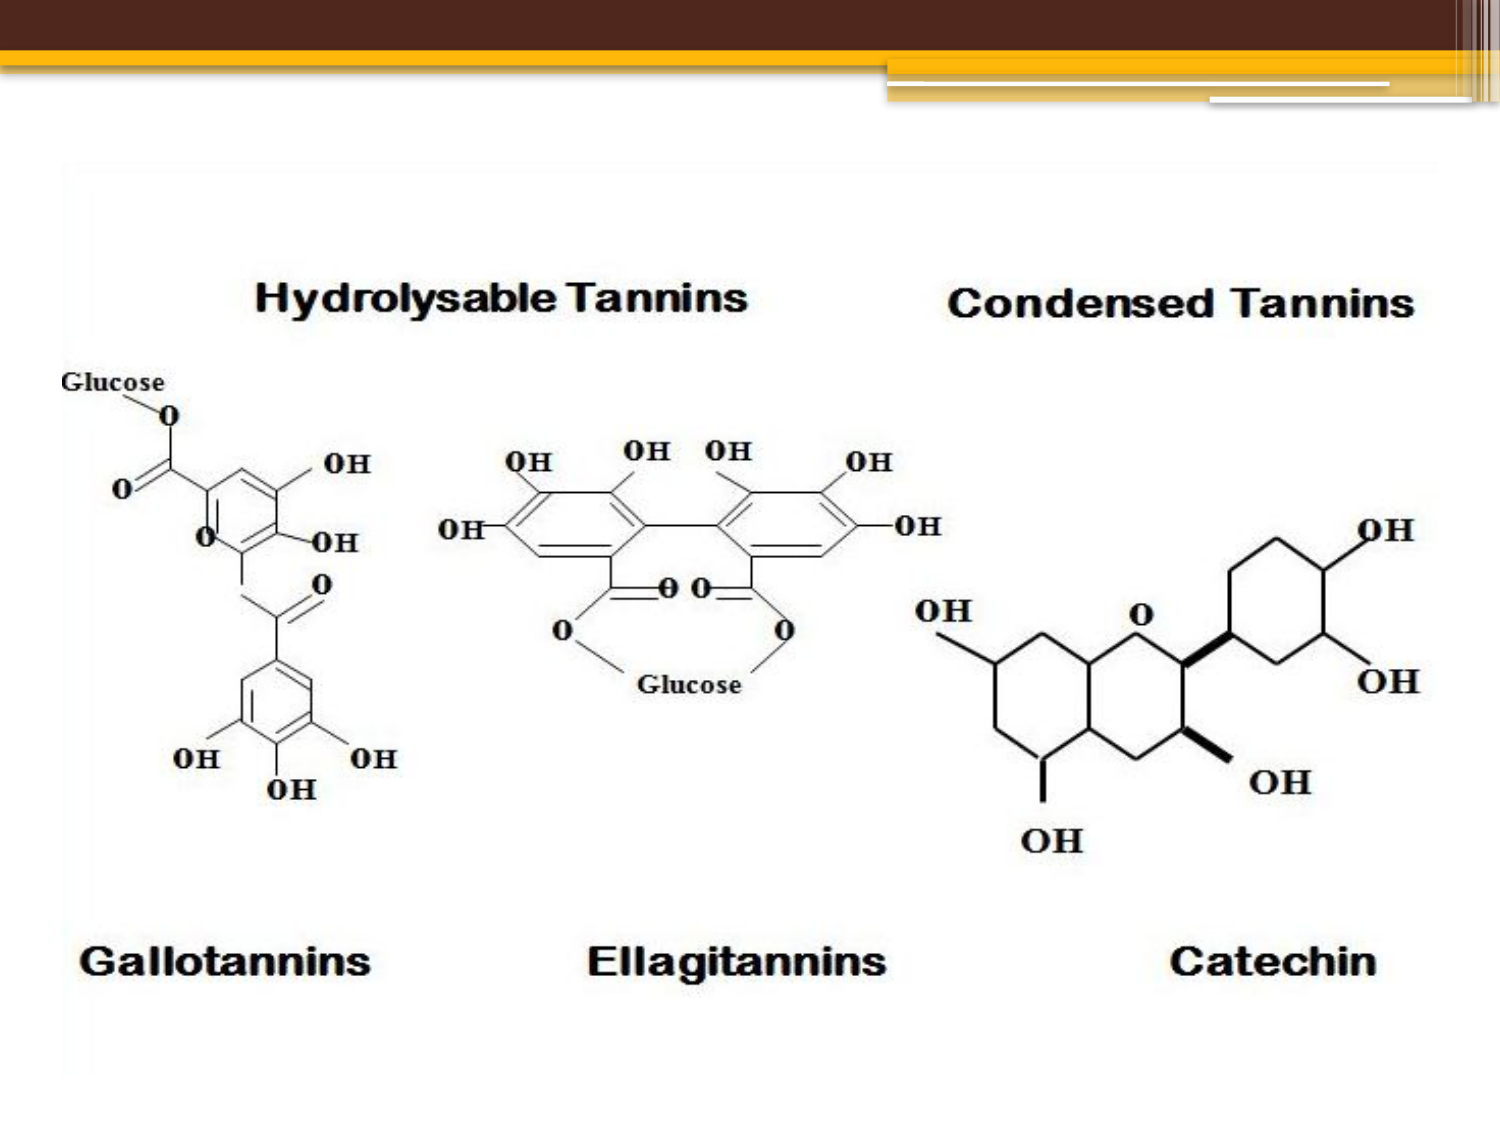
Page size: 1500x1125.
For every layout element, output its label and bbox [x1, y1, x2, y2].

picture [62, 162, 1438, 1076]
